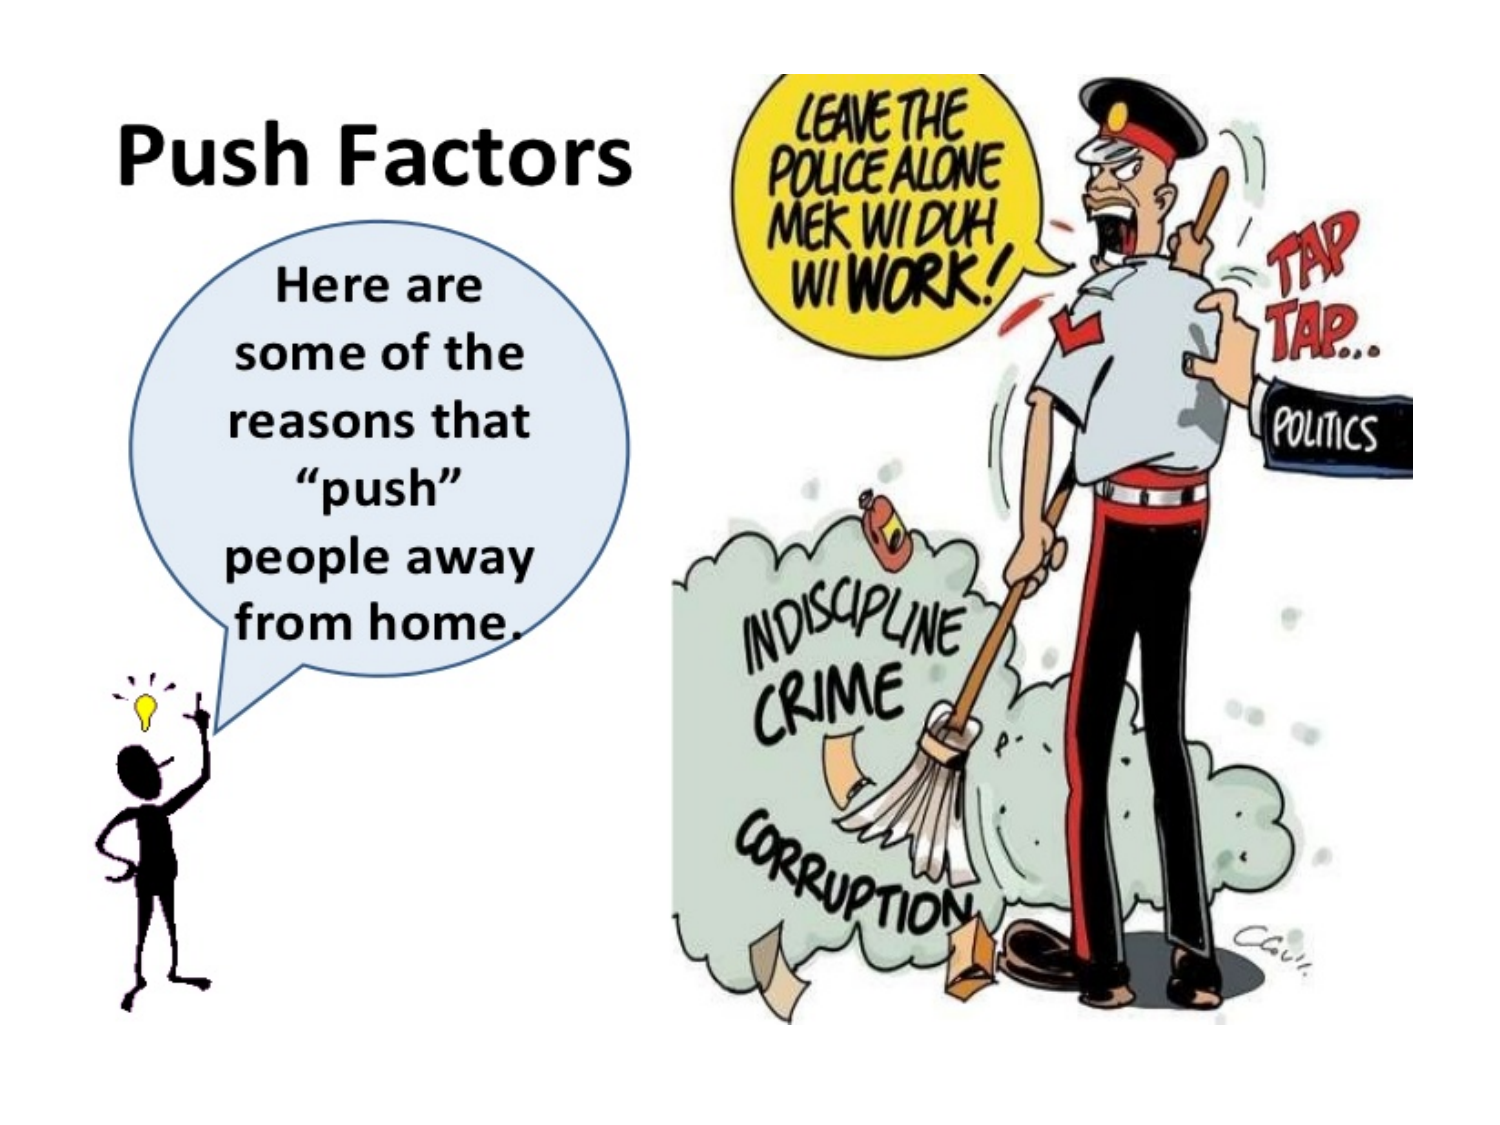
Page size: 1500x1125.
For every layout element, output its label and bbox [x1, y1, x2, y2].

picture [87, 74, 1413, 1026]
